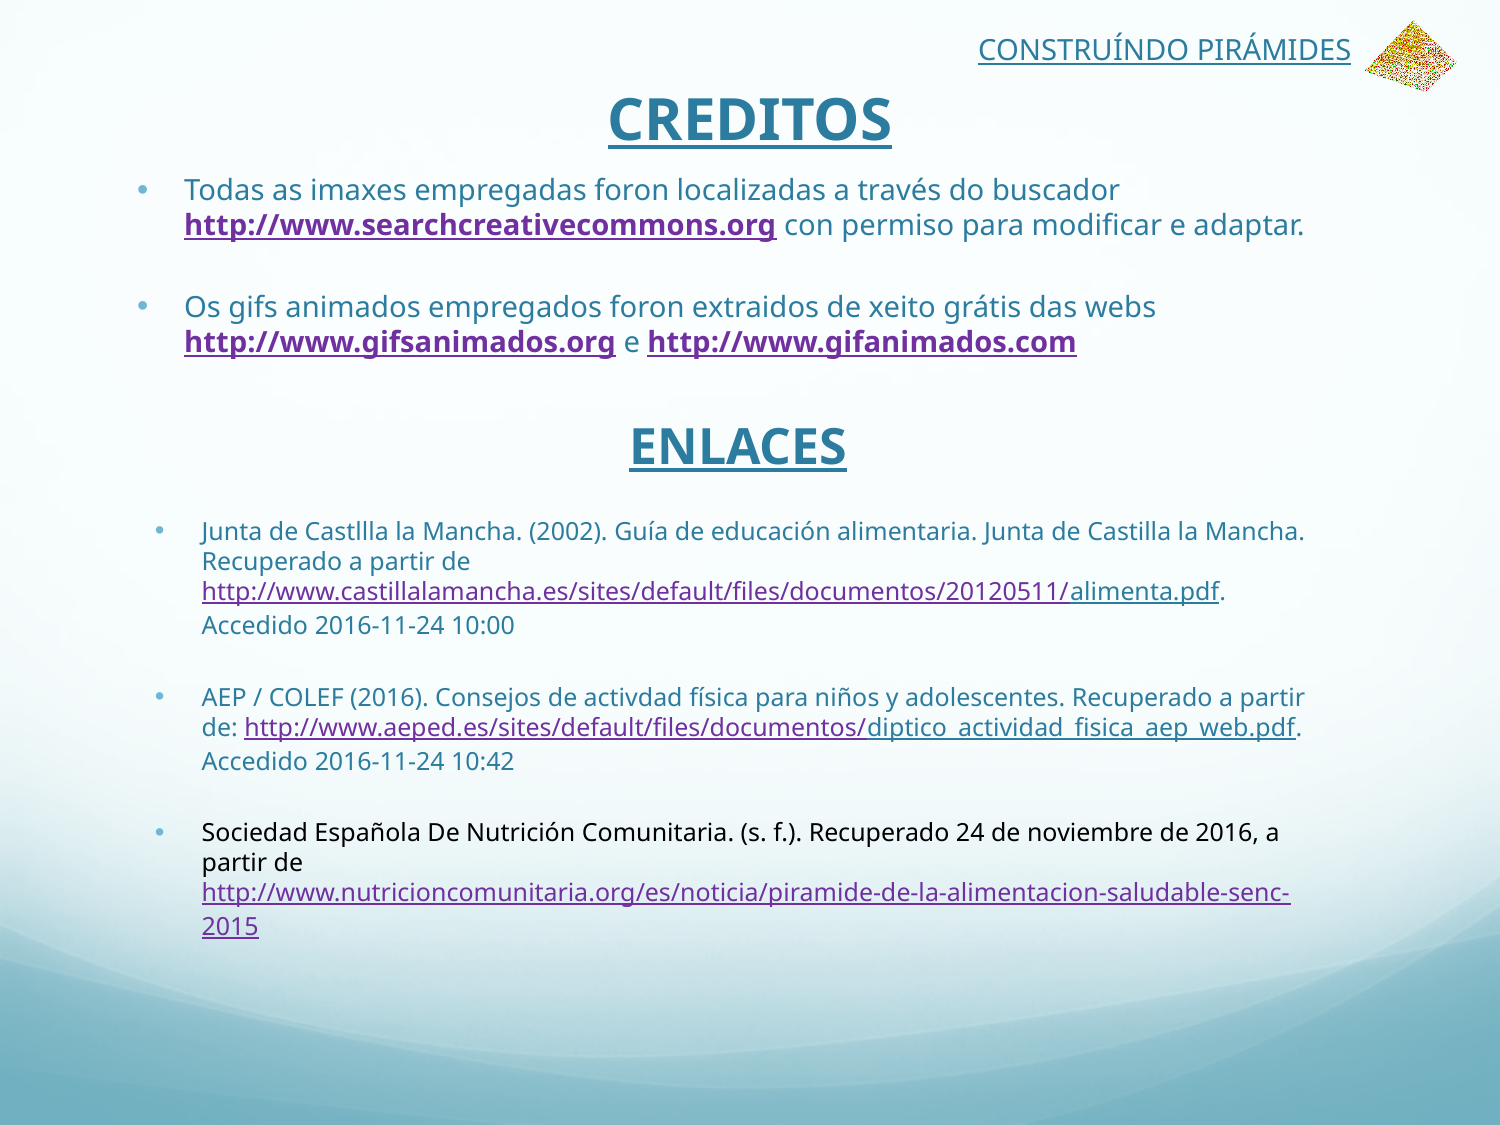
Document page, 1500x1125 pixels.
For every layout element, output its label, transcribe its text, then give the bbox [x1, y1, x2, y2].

text_box Junta de Castllla la Mancha. (2002). Guía de educación alimentaria. Junta de Castilla la Mancha. Recuperado a partir de http://www.castillalamancha.es/sites/default/files/documentos/20120511/alimenta.pdf. Accedido 2016-11-24 10:00 AEP / COLEF (2016). Consejos de activdad física para niños y adolescentes. Recuperado a partir de: http://www.aeped.es/sites/default/files/documentos/diptico_actividad_fisica_aep_web.pdf. Accedido 2016-11-24 10:42 Sociedad Española De Nutrición Comunitaria. (s. f.). Recuperado 24 de noviembre de 2016, a partir de http://www.nutricioncomunitaria.org/es/noticia/piramide-de-la-alimentacion-saludable-senc-2015 [139, 508, 1337, 952]
list Todas as imaxes empregadas foron localizadas a través do buscador http://www.searchcreativecommons.org con permiso para modificar e adaptar. Os gifs animados empregados foron extraidos de xeito grátis das webs http://www.gifsanimados.org e http://www.gifanimados.com [122, 164, 1355, 817]
picture [1360, 17, 1463, 97]
text_box CONSTRUÍNDO PIRÁMIDES [963, 24, 1353, 74]
text_box CREDITOS [519, 74, 981, 160]
text_box ENLACES [507, 407, 970, 483]
